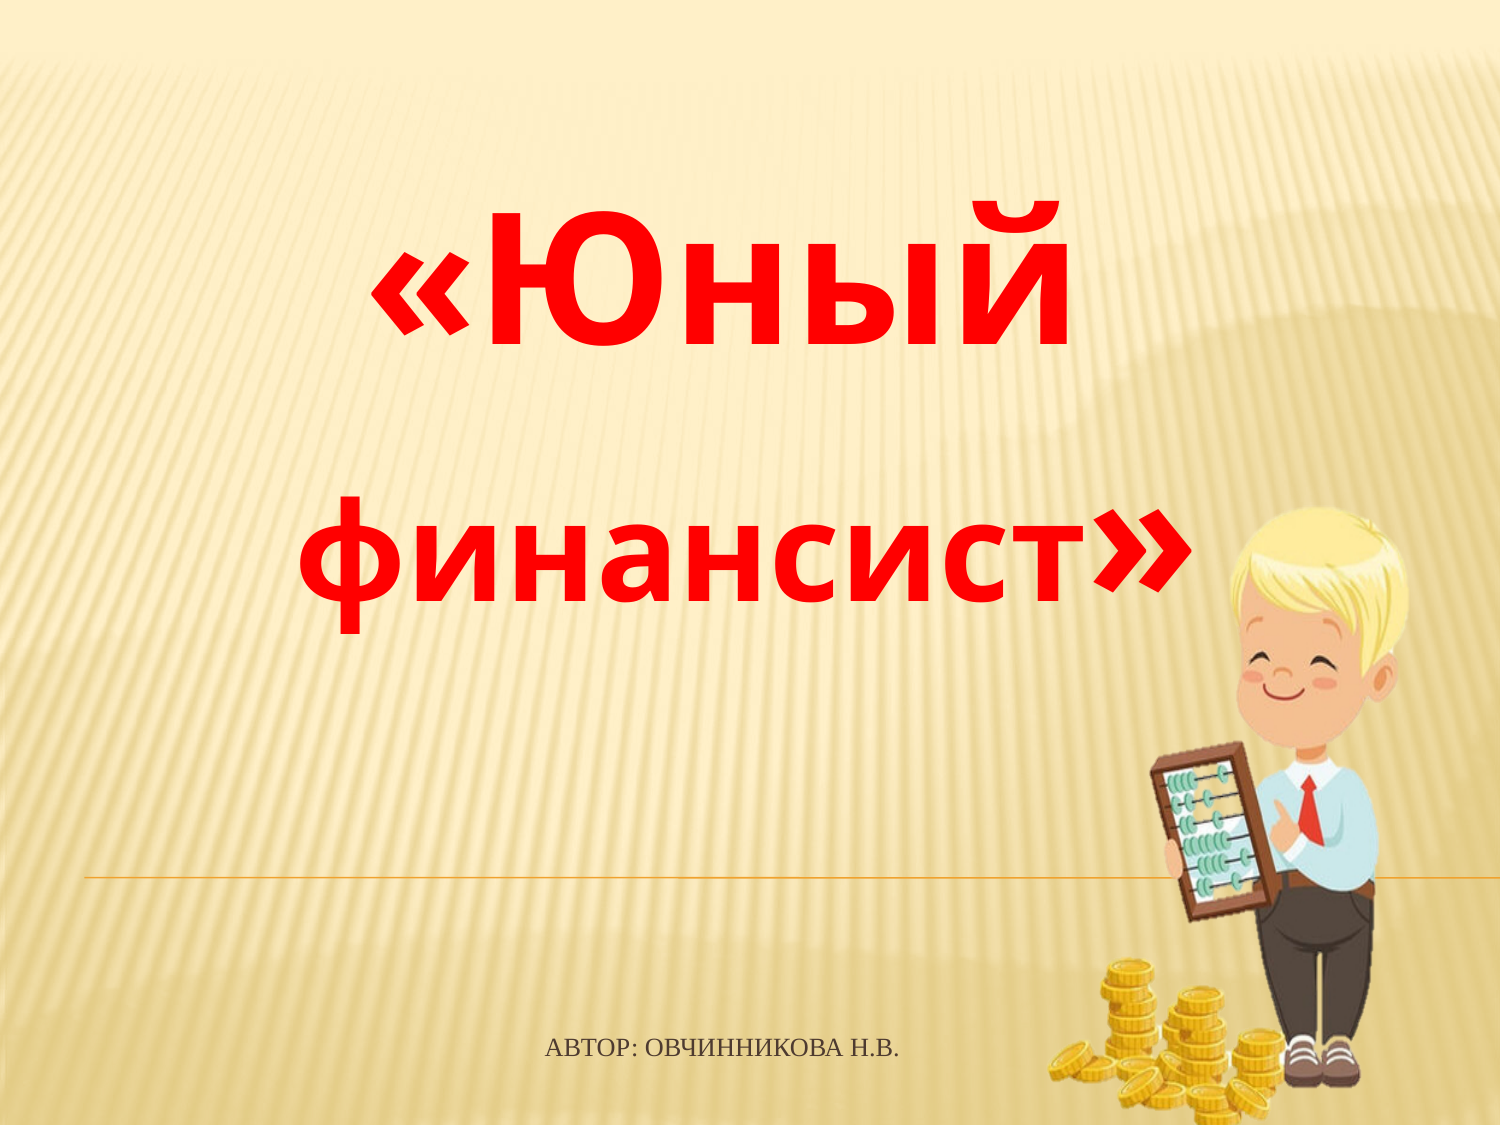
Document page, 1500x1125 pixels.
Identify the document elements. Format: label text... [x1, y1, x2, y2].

picture [844, 444, 1500, 1125]
subtitle «Юный финансист» [53, 219, 1441, 646]
title Автор: Овчинникова Н.В. [53, 1023, 834, 1102]
